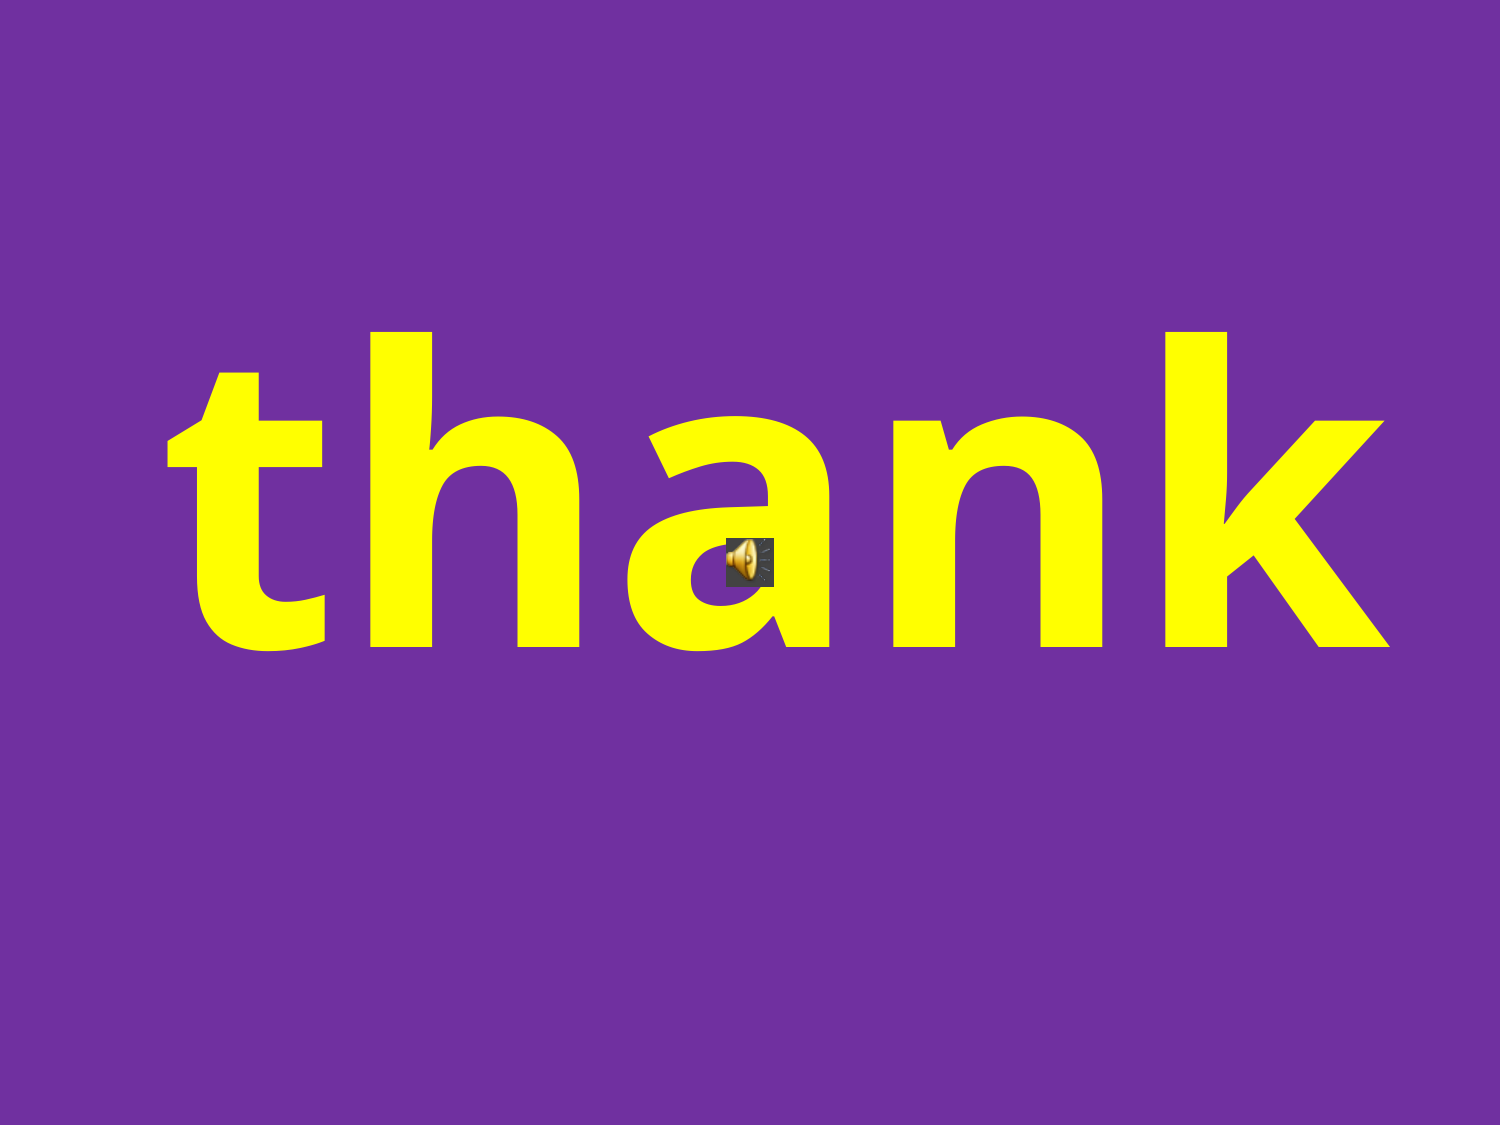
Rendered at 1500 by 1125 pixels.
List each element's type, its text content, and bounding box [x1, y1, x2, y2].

text_box thank [99, 224, 1450, 738]
picture [724, 537, 776, 588]
